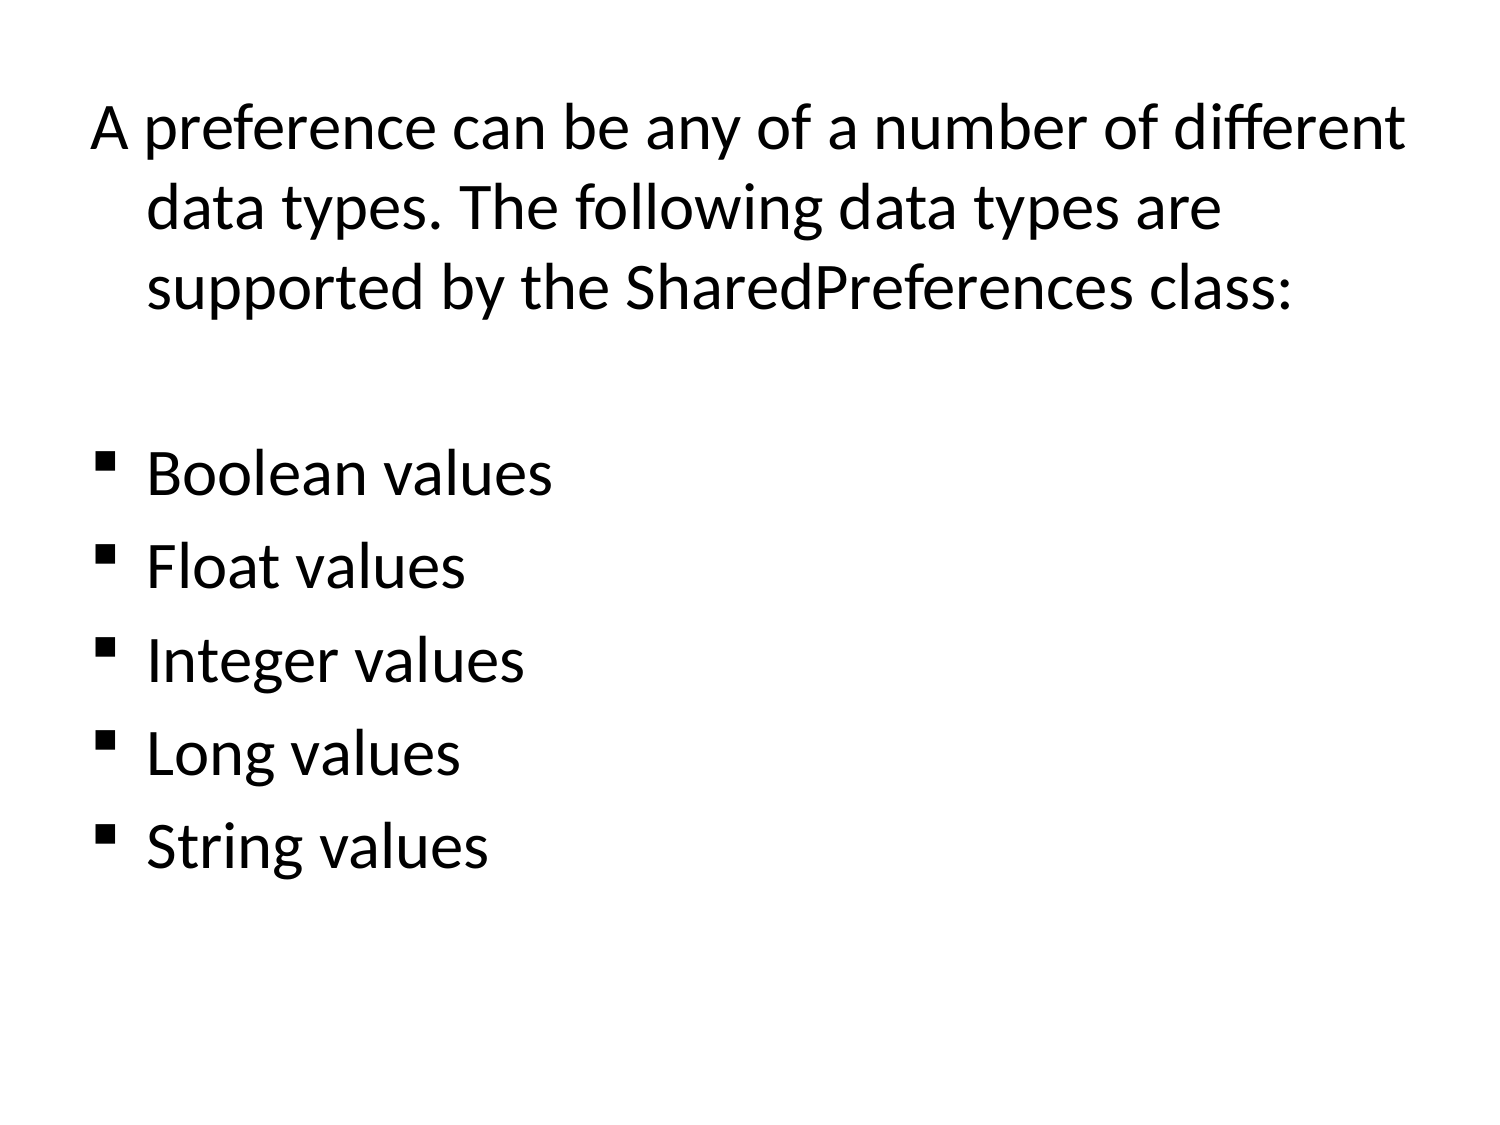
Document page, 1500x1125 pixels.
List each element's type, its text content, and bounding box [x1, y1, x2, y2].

list A preference can be any of a number of different data types. The following data types are supported by the SharedPreferences class: Boolean values Float values Integer values Long values String values [75, 75, 1425, 1005]
